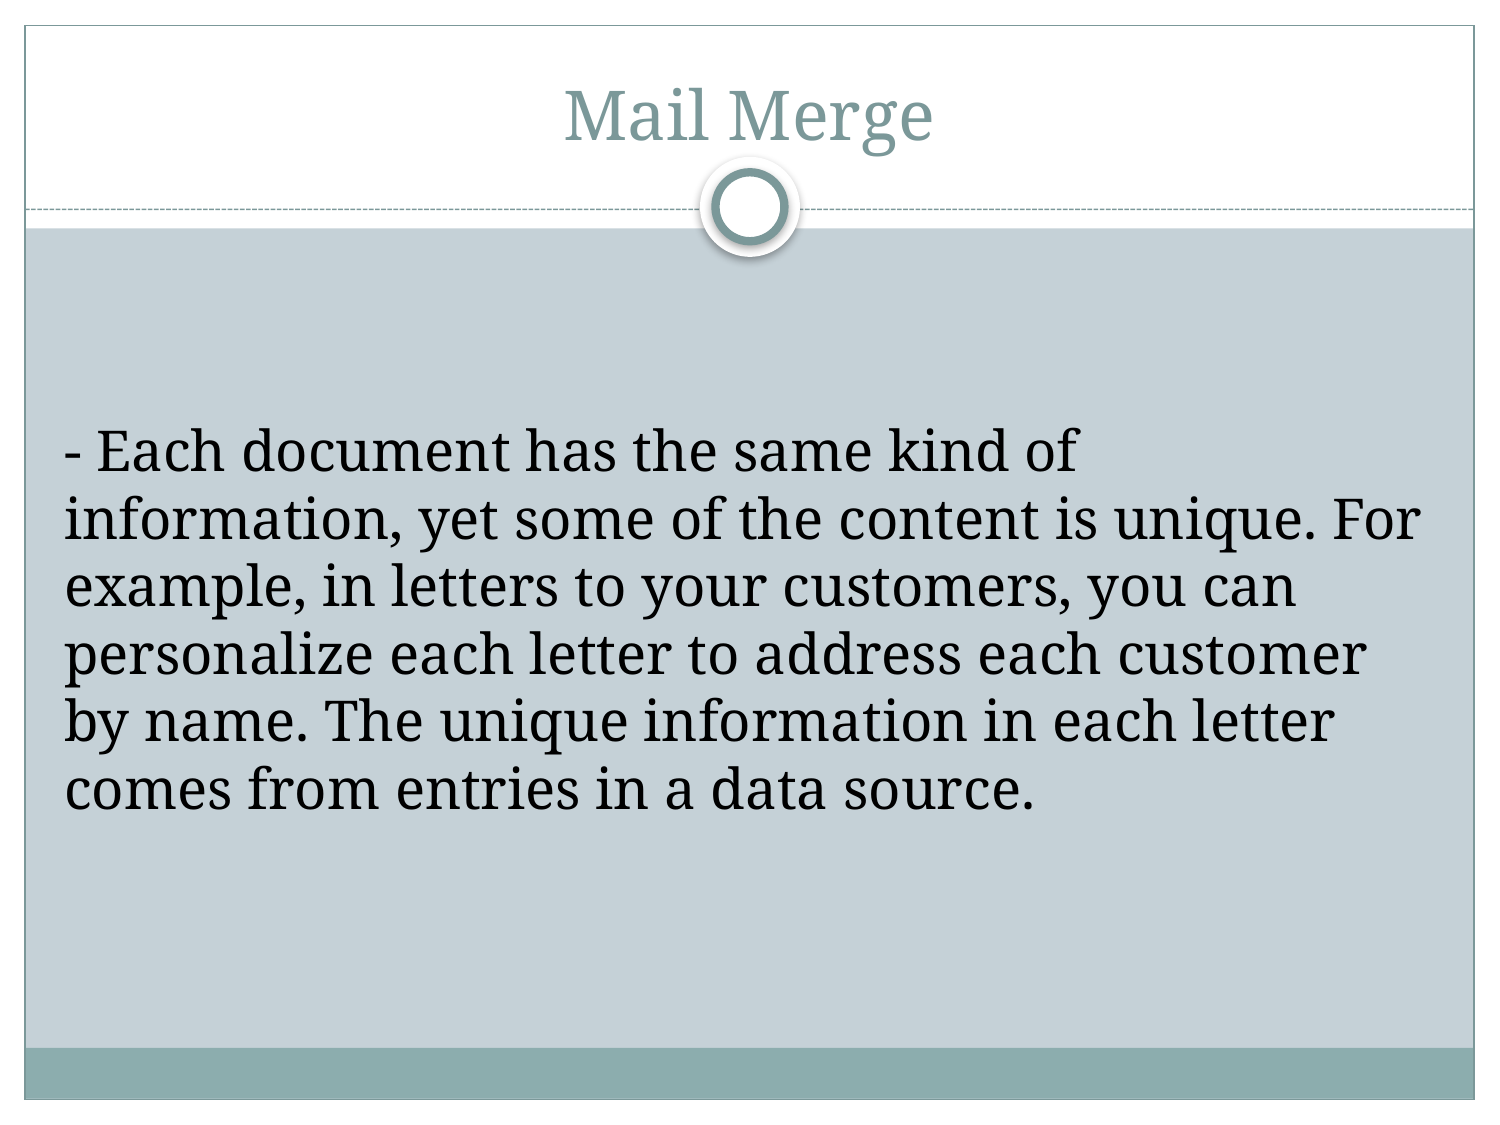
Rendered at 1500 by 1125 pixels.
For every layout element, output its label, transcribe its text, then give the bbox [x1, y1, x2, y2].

title Mail Merge [49, 37, 1450, 162]
list - Each document has the same kind of information, yet some of the content is unique. For example, in letters to your customers, you can personalize each letter to address each customer by name. The unique information in each letter comes from entries in a data source. [49, 250, 1445, 1001]
